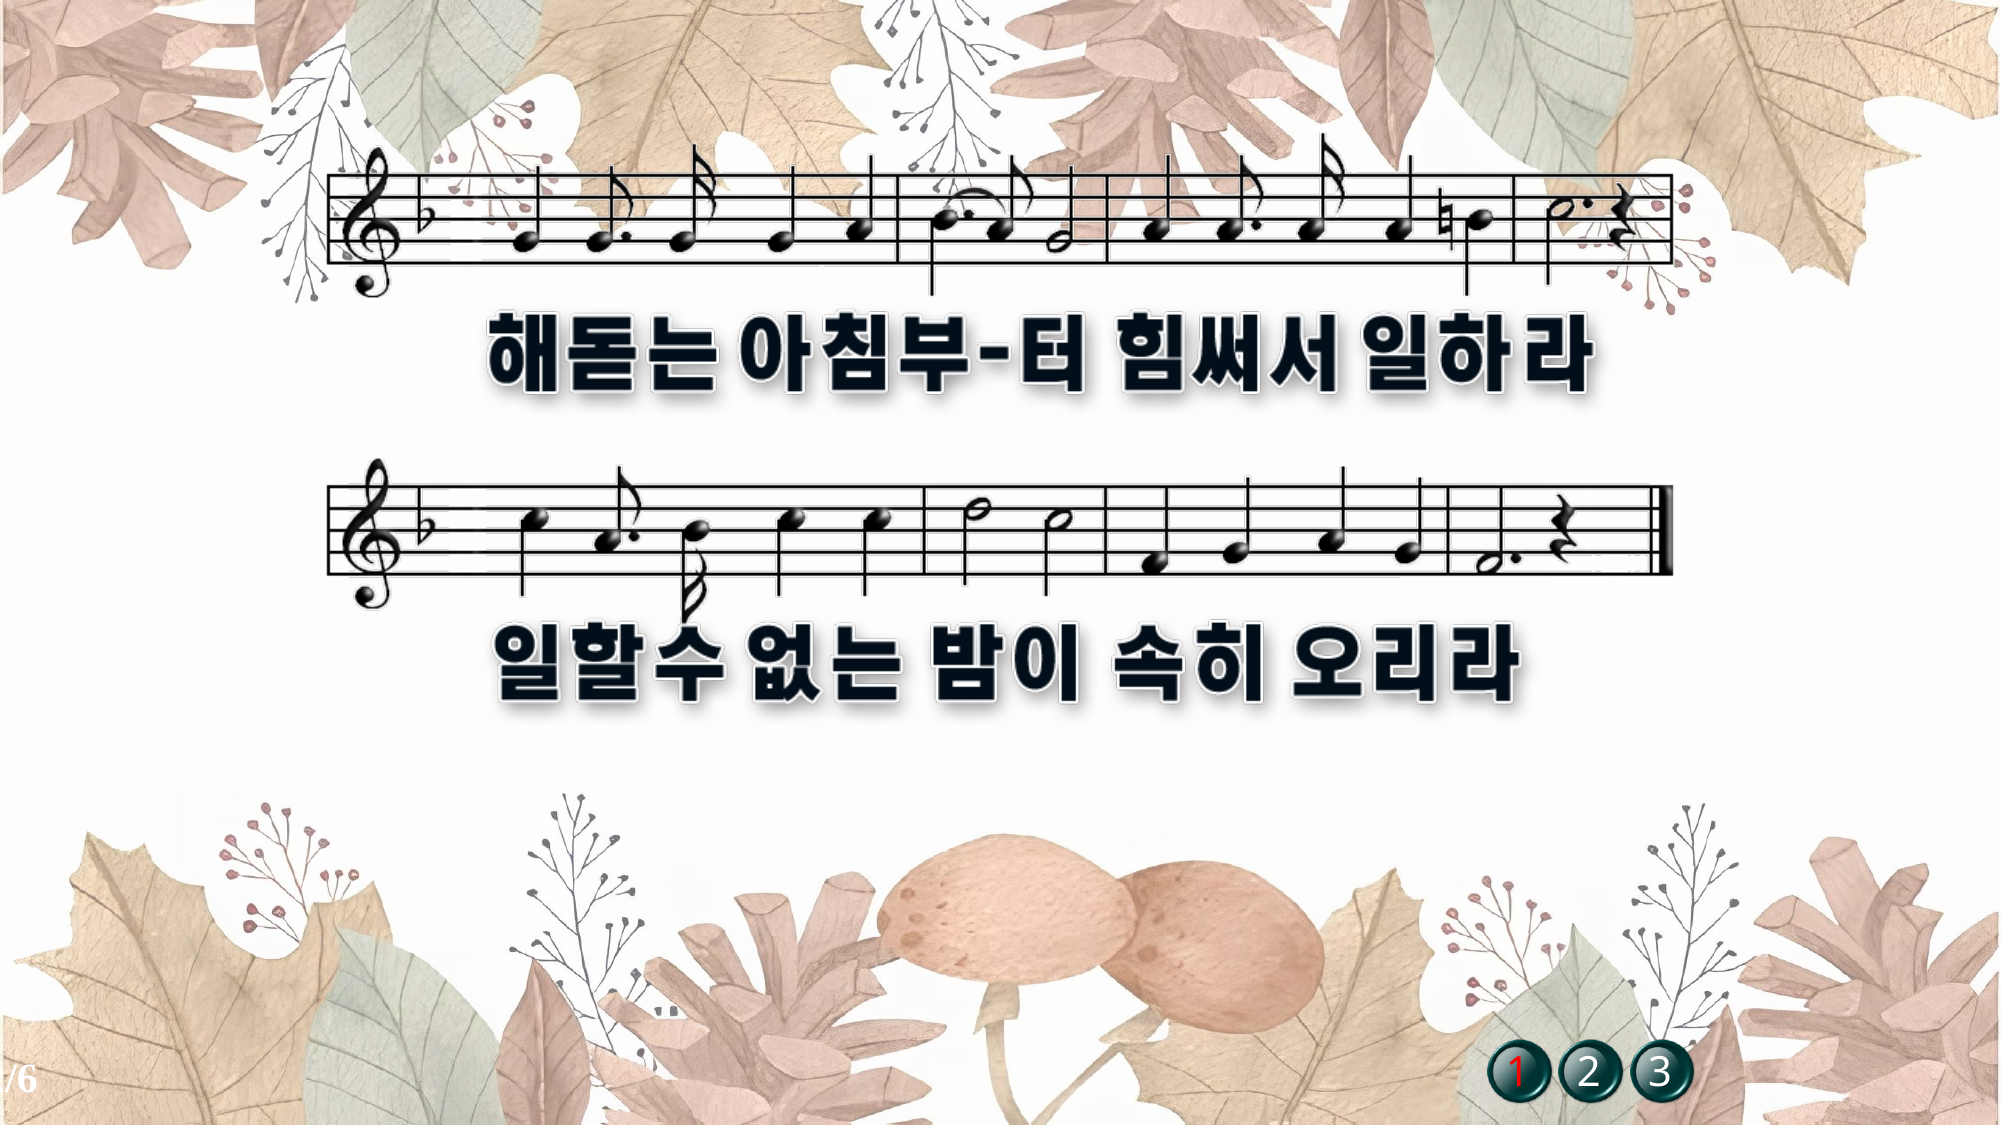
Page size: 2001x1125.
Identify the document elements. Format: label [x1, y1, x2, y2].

text_box [1627, 1035, 1697, 1106]
picture [0, 0, 2001, 1125]
text_box [1555, 1035, 1626, 1106]
text_box [1484, 1035, 1555, 1106]
